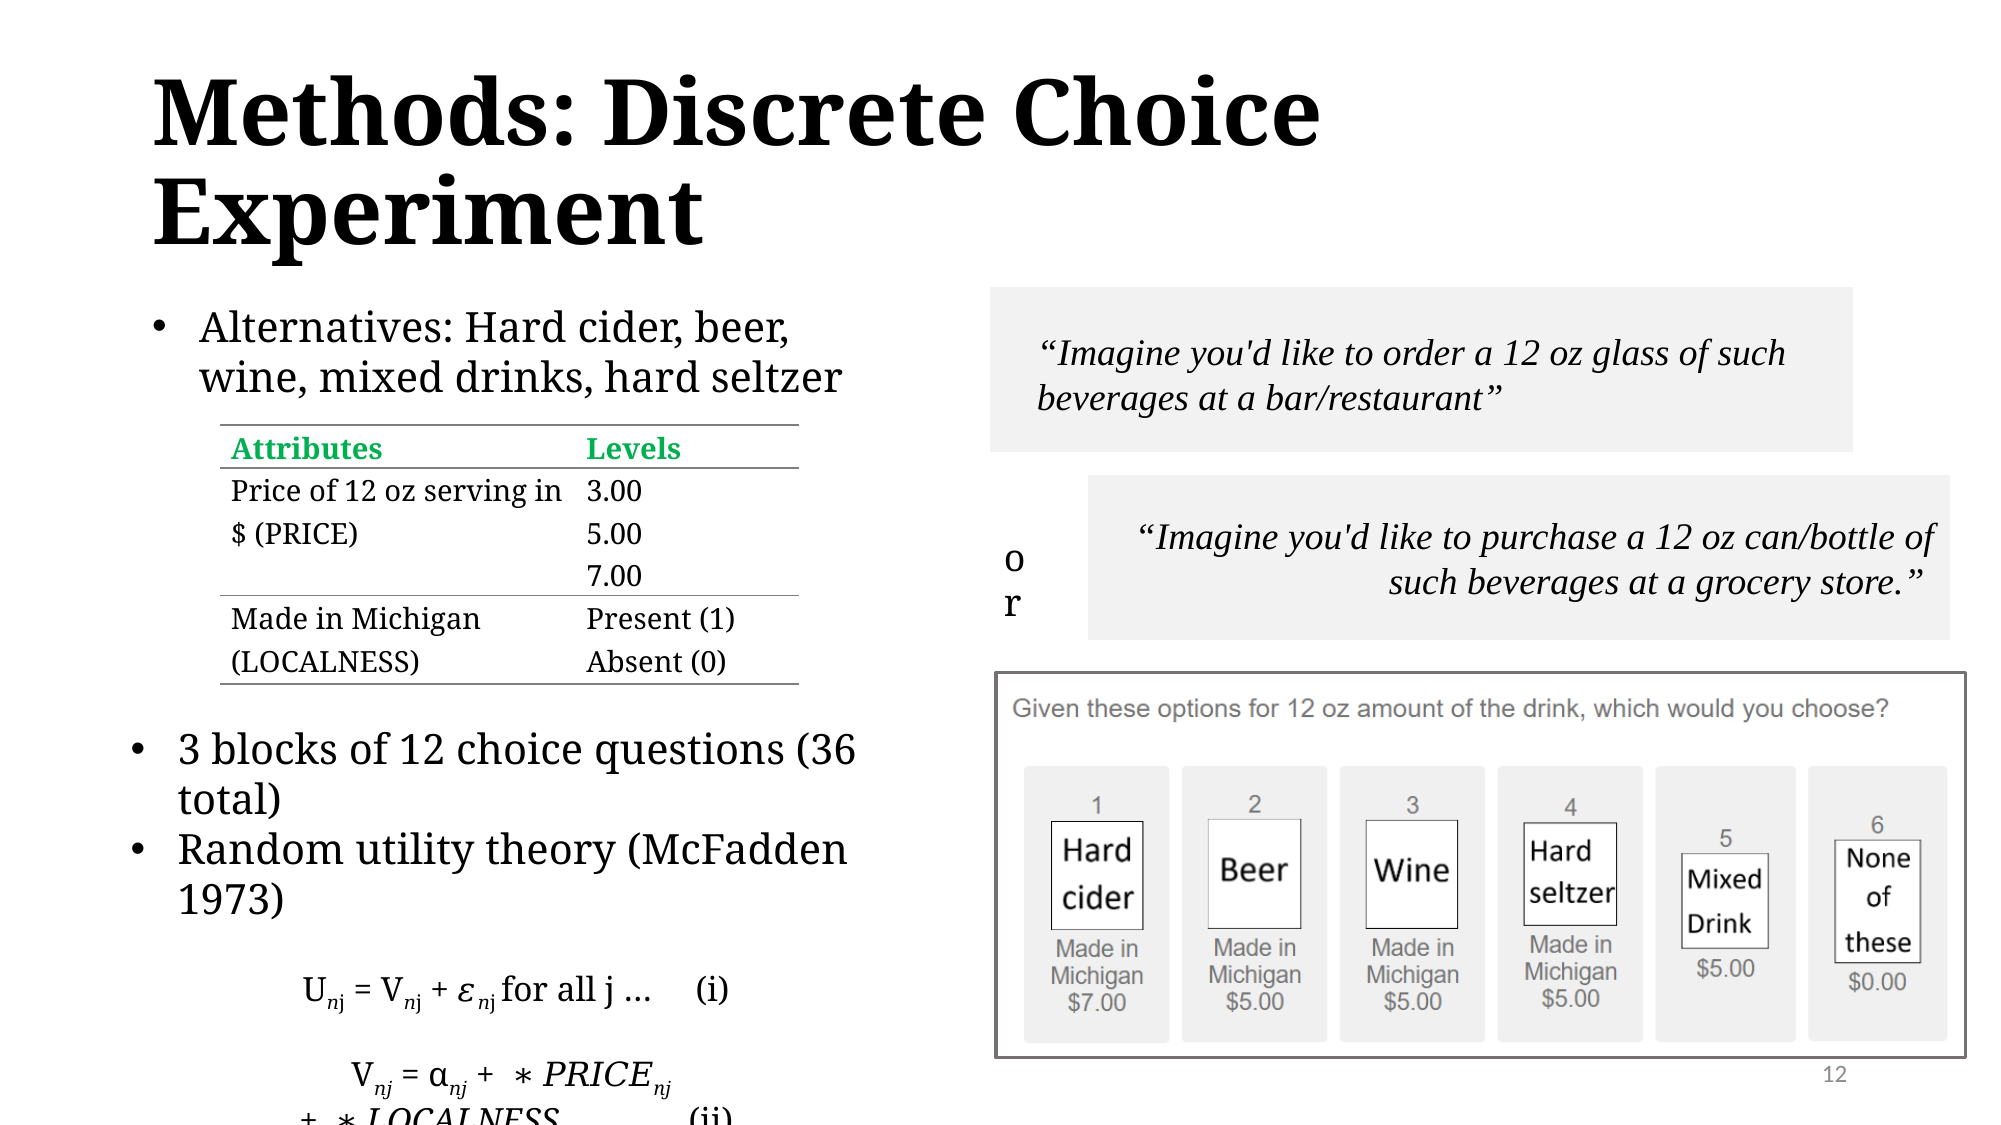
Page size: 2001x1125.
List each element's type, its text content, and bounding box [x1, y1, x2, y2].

picture [997, 673, 1964, 1057]
table_cell Present (1) Absent (0) [575, 596, 799, 683]
text_box “Imagine you'd like to purchase a 12 oz can/bottle of such beverages at a grocery store.” [1088, 475, 1950, 640]
table_cell Made in Michigan (LOCALNESS) [220, 596, 575, 683]
table_header Levels [575, 426, 799, 467]
text_box “Imagine you'd like to order a 12 oz glass of such beverages at a bar/restaurant” [1022, 320, 1902, 426]
slide_number 12 [1412, 1057, 1863, 1103]
table_header Attributes [220, 426, 575, 467]
title Methods: Discrete Choice Experiment [137, 56, 1863, 275]
table_cell Price of 12 oz serving in $ (PRICE) [220, 469, 575, 595]
table_cell 3.00 5.00 7.00 [575, 469, 799, 595]
text_box or [988, 526, 1056, 632]
text_box [990, 287, 1853, 452]
text_box Alternatives: Hard cider, beer, wine, mixed drinks, hard seltzer [137, 293, 917, 408]
